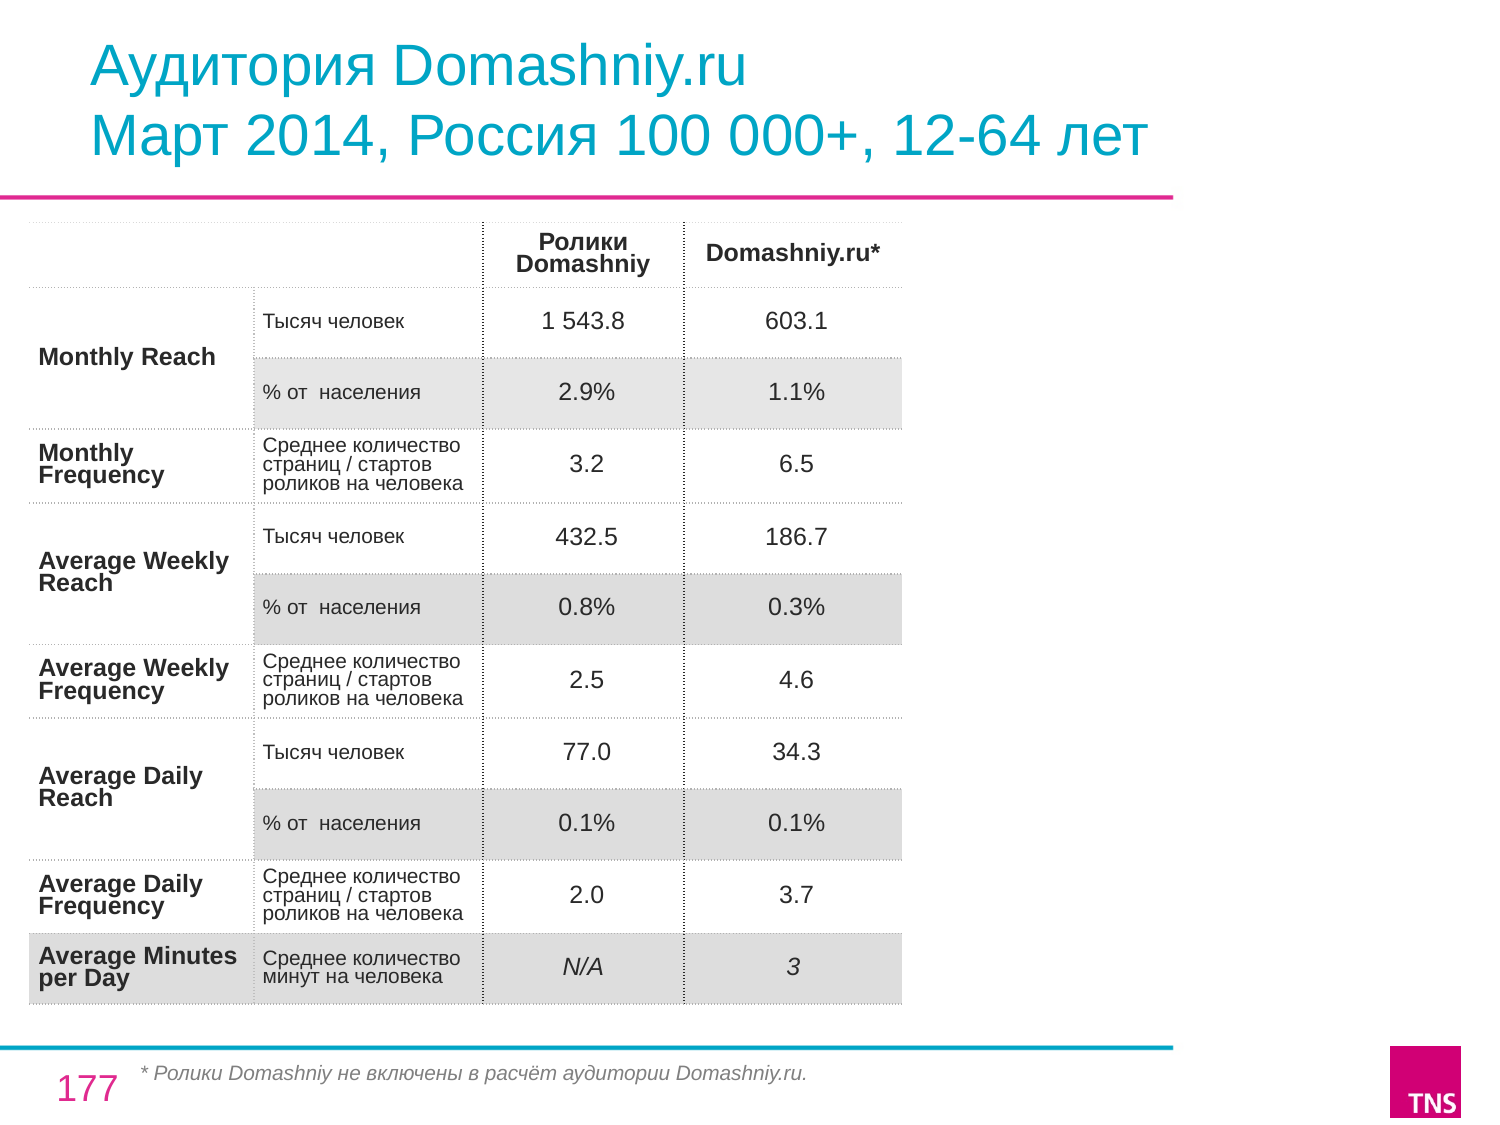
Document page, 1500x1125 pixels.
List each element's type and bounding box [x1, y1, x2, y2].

table_cell [29, 287, 902, 1004]
title [74, 8, 1476, 187]
slide_number [40, 1055, 392, 1125]
table_header [29, 223, 902, 287]
picture [0, 0, 1500, 1125]
text_box [124, 1052, 1463, 1092]
